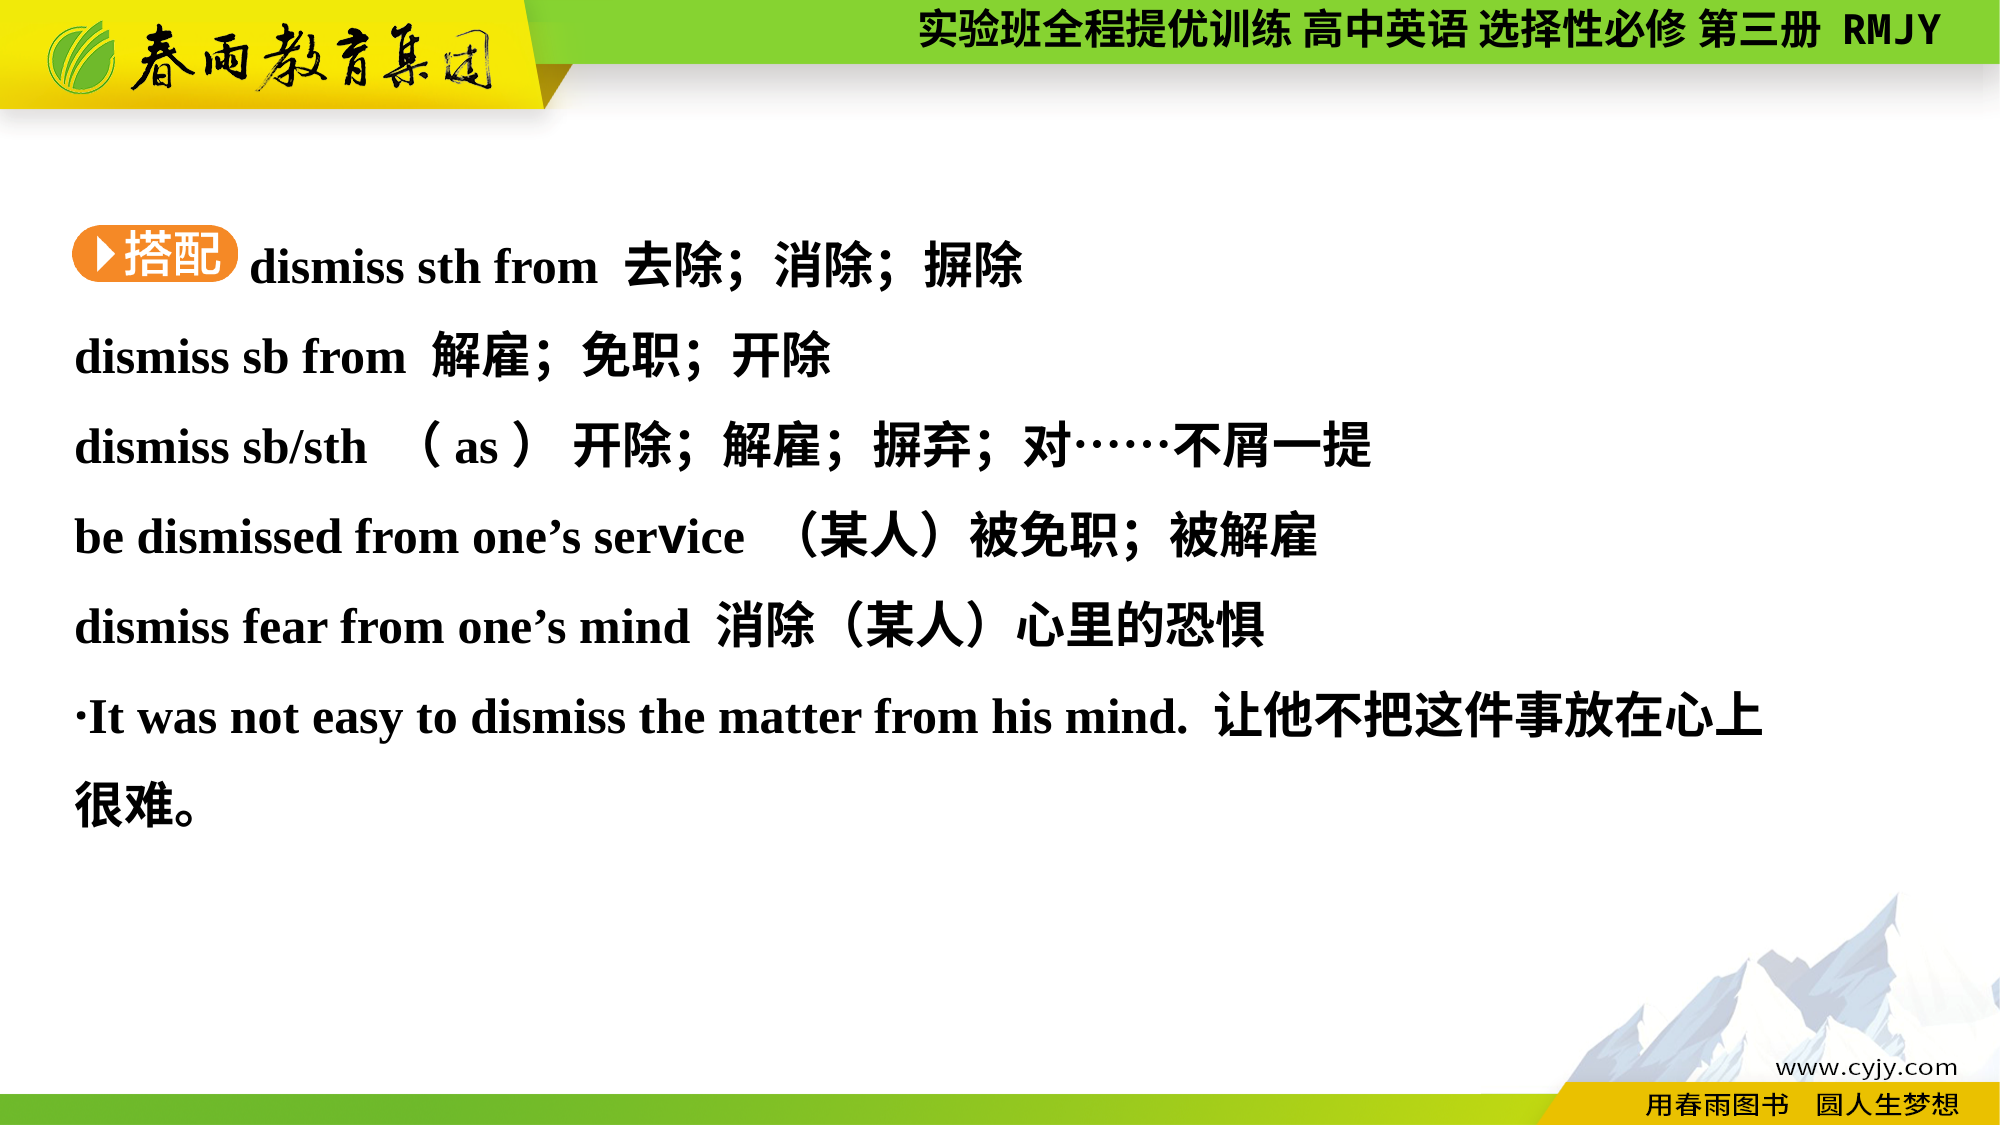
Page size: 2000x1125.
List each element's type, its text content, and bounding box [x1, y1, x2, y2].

list dismiss sth from 去除；消除；摒除 dismiss sb from 解雇；免职；开除 dismiss sb/sth （as） 开除；解雇；摒弃；对……不屑一提 be dismissed from one’s service （某人）被免职；被解雇 dismiss fear from one’s mind 消除（某人）心里的恐惧 ·It was not easy to dismiss the matter from his mind. 让他不把这件事放在心上 很难。 [59, 196, 1944, 848]
picture [0, 0, 2000, 1125]
